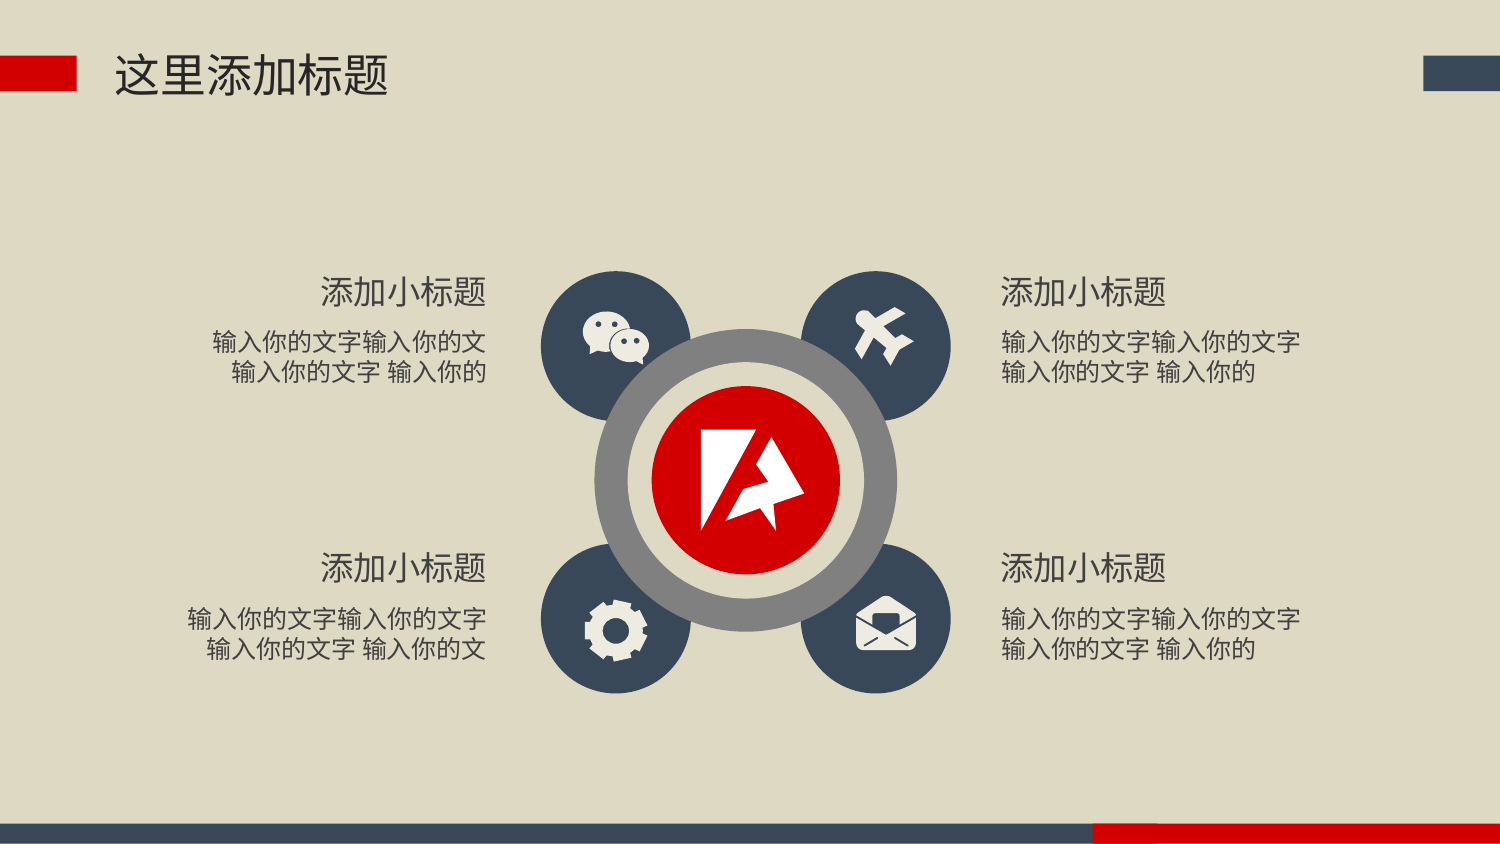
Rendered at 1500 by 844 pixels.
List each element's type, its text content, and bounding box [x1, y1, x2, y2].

text_box 输入你的文字输入你的文字 输入你的文字 输入你的文 [171, 595, 502, 671]
text_box 添加小标题 [986, 540, 1207, 595]
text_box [700, 429, 805, 532]
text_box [582, 311, 650, 365]
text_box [540, 270, 951, 694]
text_box [1421, 54, 1500, 93]
text_box 输入你的文字输入你的文字 输入你的文字 输入你的 [986, 319, 1317, 394]
text_box 这里添加标题 [100, 39, 467, 109]
text_box 添加小标题 [281, 540, 502, 595]
text_box 添加小标题 [281, 263, 502, 319]
text_box 输入你的文字输入你的文字 输入你的文字 输入你的 [986, 595, 1317, 671]
text_box [1090, 821, 1500, 844]
text_box [0, 54, 79, 93]
text_box 添加小标题 [986, 263, 1207, 319]
text_box [0, 821, 1090, 844]
text_box 输入你的文字输入你的文 输入你的文字 输入你的 [171, 319, 502, 394]
